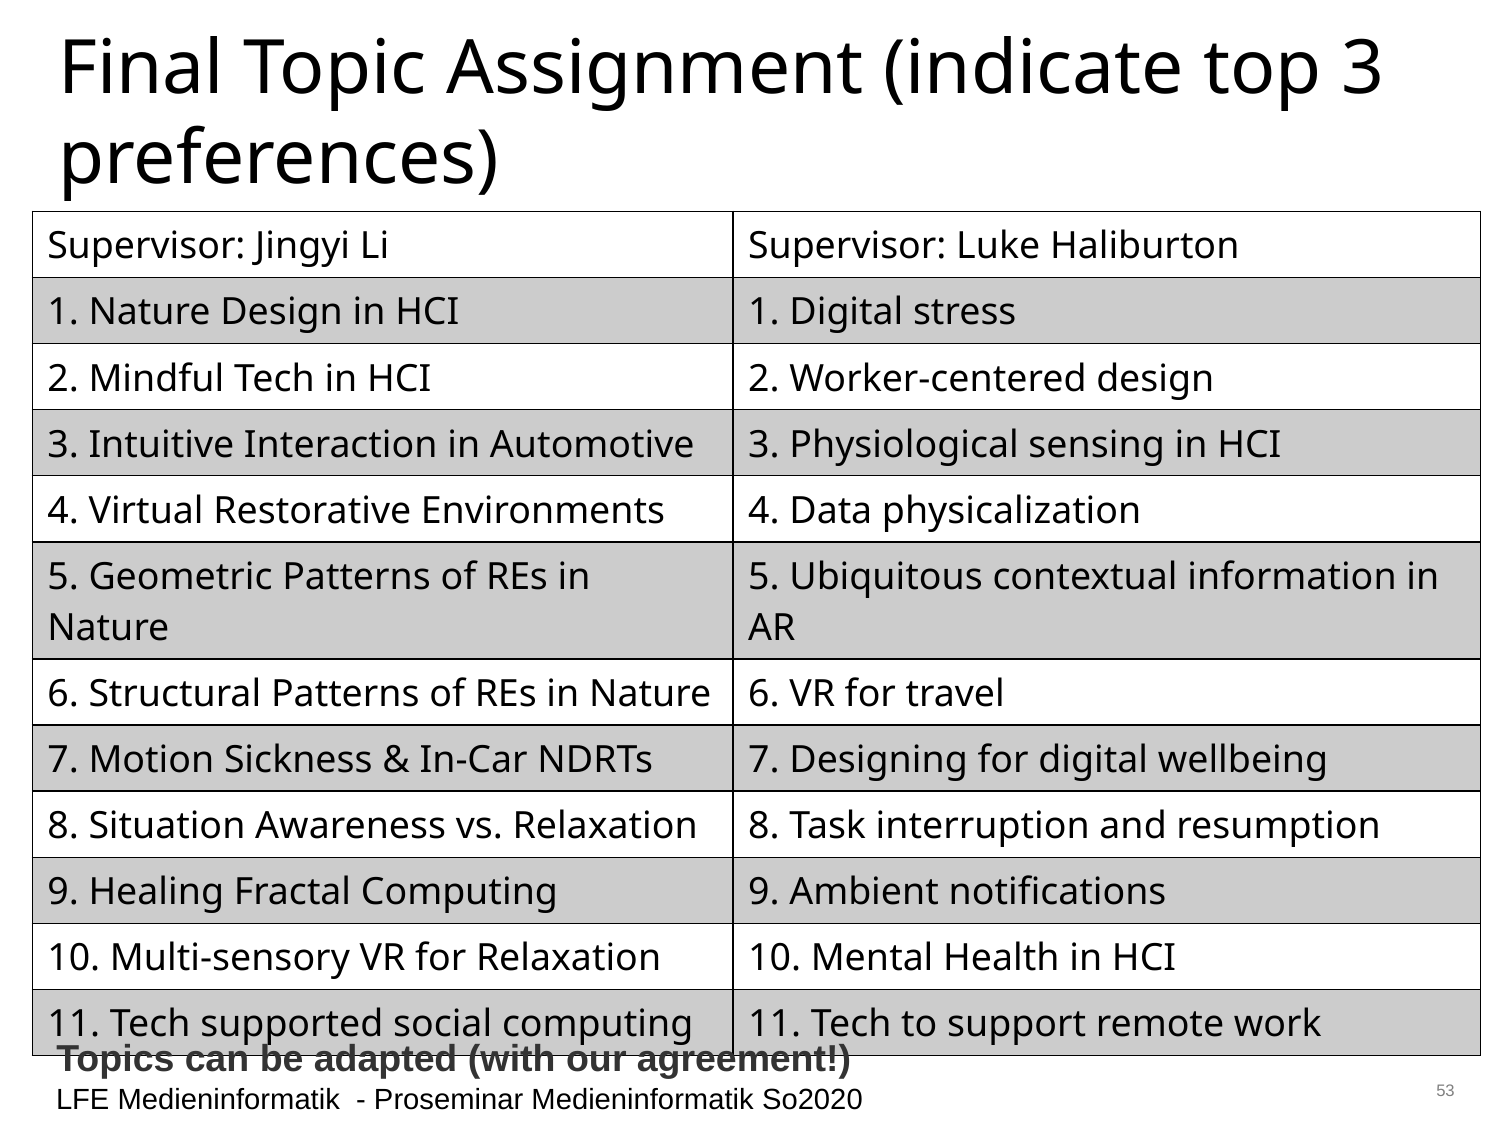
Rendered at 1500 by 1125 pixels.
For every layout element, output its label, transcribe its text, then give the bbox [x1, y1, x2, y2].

table_cell 2. Mindful Tech in HCI [33, 344, 732, 409]
table_header Supervisor: Jingyi Li [33, 212, 732, 277]
table_cell 1. Digital stress [734, 278, 1480, 343]
text_box Topics can be adapted (with our agreement!) [41, 1003, 1317, 1125]
table_cell 6. Structural Patterns of REs in Nature [33, 660, 732, 724]
table_cell 4. Virtual Restorative Environments [33, 476, 732, 541]
text_box Final Topic Assignment (indicate top 3 preferences) [50, 14, 1401, 202]
table_cell 9. Ambient notifications [734, 858, 1480, 923]
table_cell 7. Designing for digital wellbeing [734, 726, 1480, 790]
table_cell 5. Ubiquitous contextual information in AR [734, 543, 1480, 658]
table_cell 3. Physiological sensing in HCI [734, 410, 1480, 475]
table_cell 7. Motion Sickness & In-Car NDRTs [33, 726, 732, 790]
text_box 53 [1362, 1072, 1463, 1108]
table_cell 6. VR for travel [734, 660, 1480, 724]
table_cell 9. Healing Fractal Computing [33, 858, 732, 923]
table_cell 1. Nature Design in HCI [33, 278, 732, 343]
table_cell 11. Tech to support remote work [734, 990, 1480, 1055]
table_header Supervisor: Luke Haliburton [734, 212, 1480, 277]
table_cell 2. Worker-centered design [734, 344, 1480, 409]
table_cell 3. Intuitive Interaction in Automotive [33, 410, 732, 475]
table_cell 11. Tech supported social computing [33, 990, 732, 1055]
table_cell 8. Situation Awareness vs. Relaxation [33, 792, 732, 857]
table_cell 8. Task interruption and resumption [734, 792, 1480, 857]
table_cell 10. Multi-sensory VR for Relaxation [33, 924, 732, 989]
table_cell 10. Mental Health in HCI [734, 924, 1480, 989]
table_cell 5. Geometric Patterns of REs in Nature [33, 543, 732, 658]
table_cell 4. Data physicalization [734, 476, 1480, 541]
